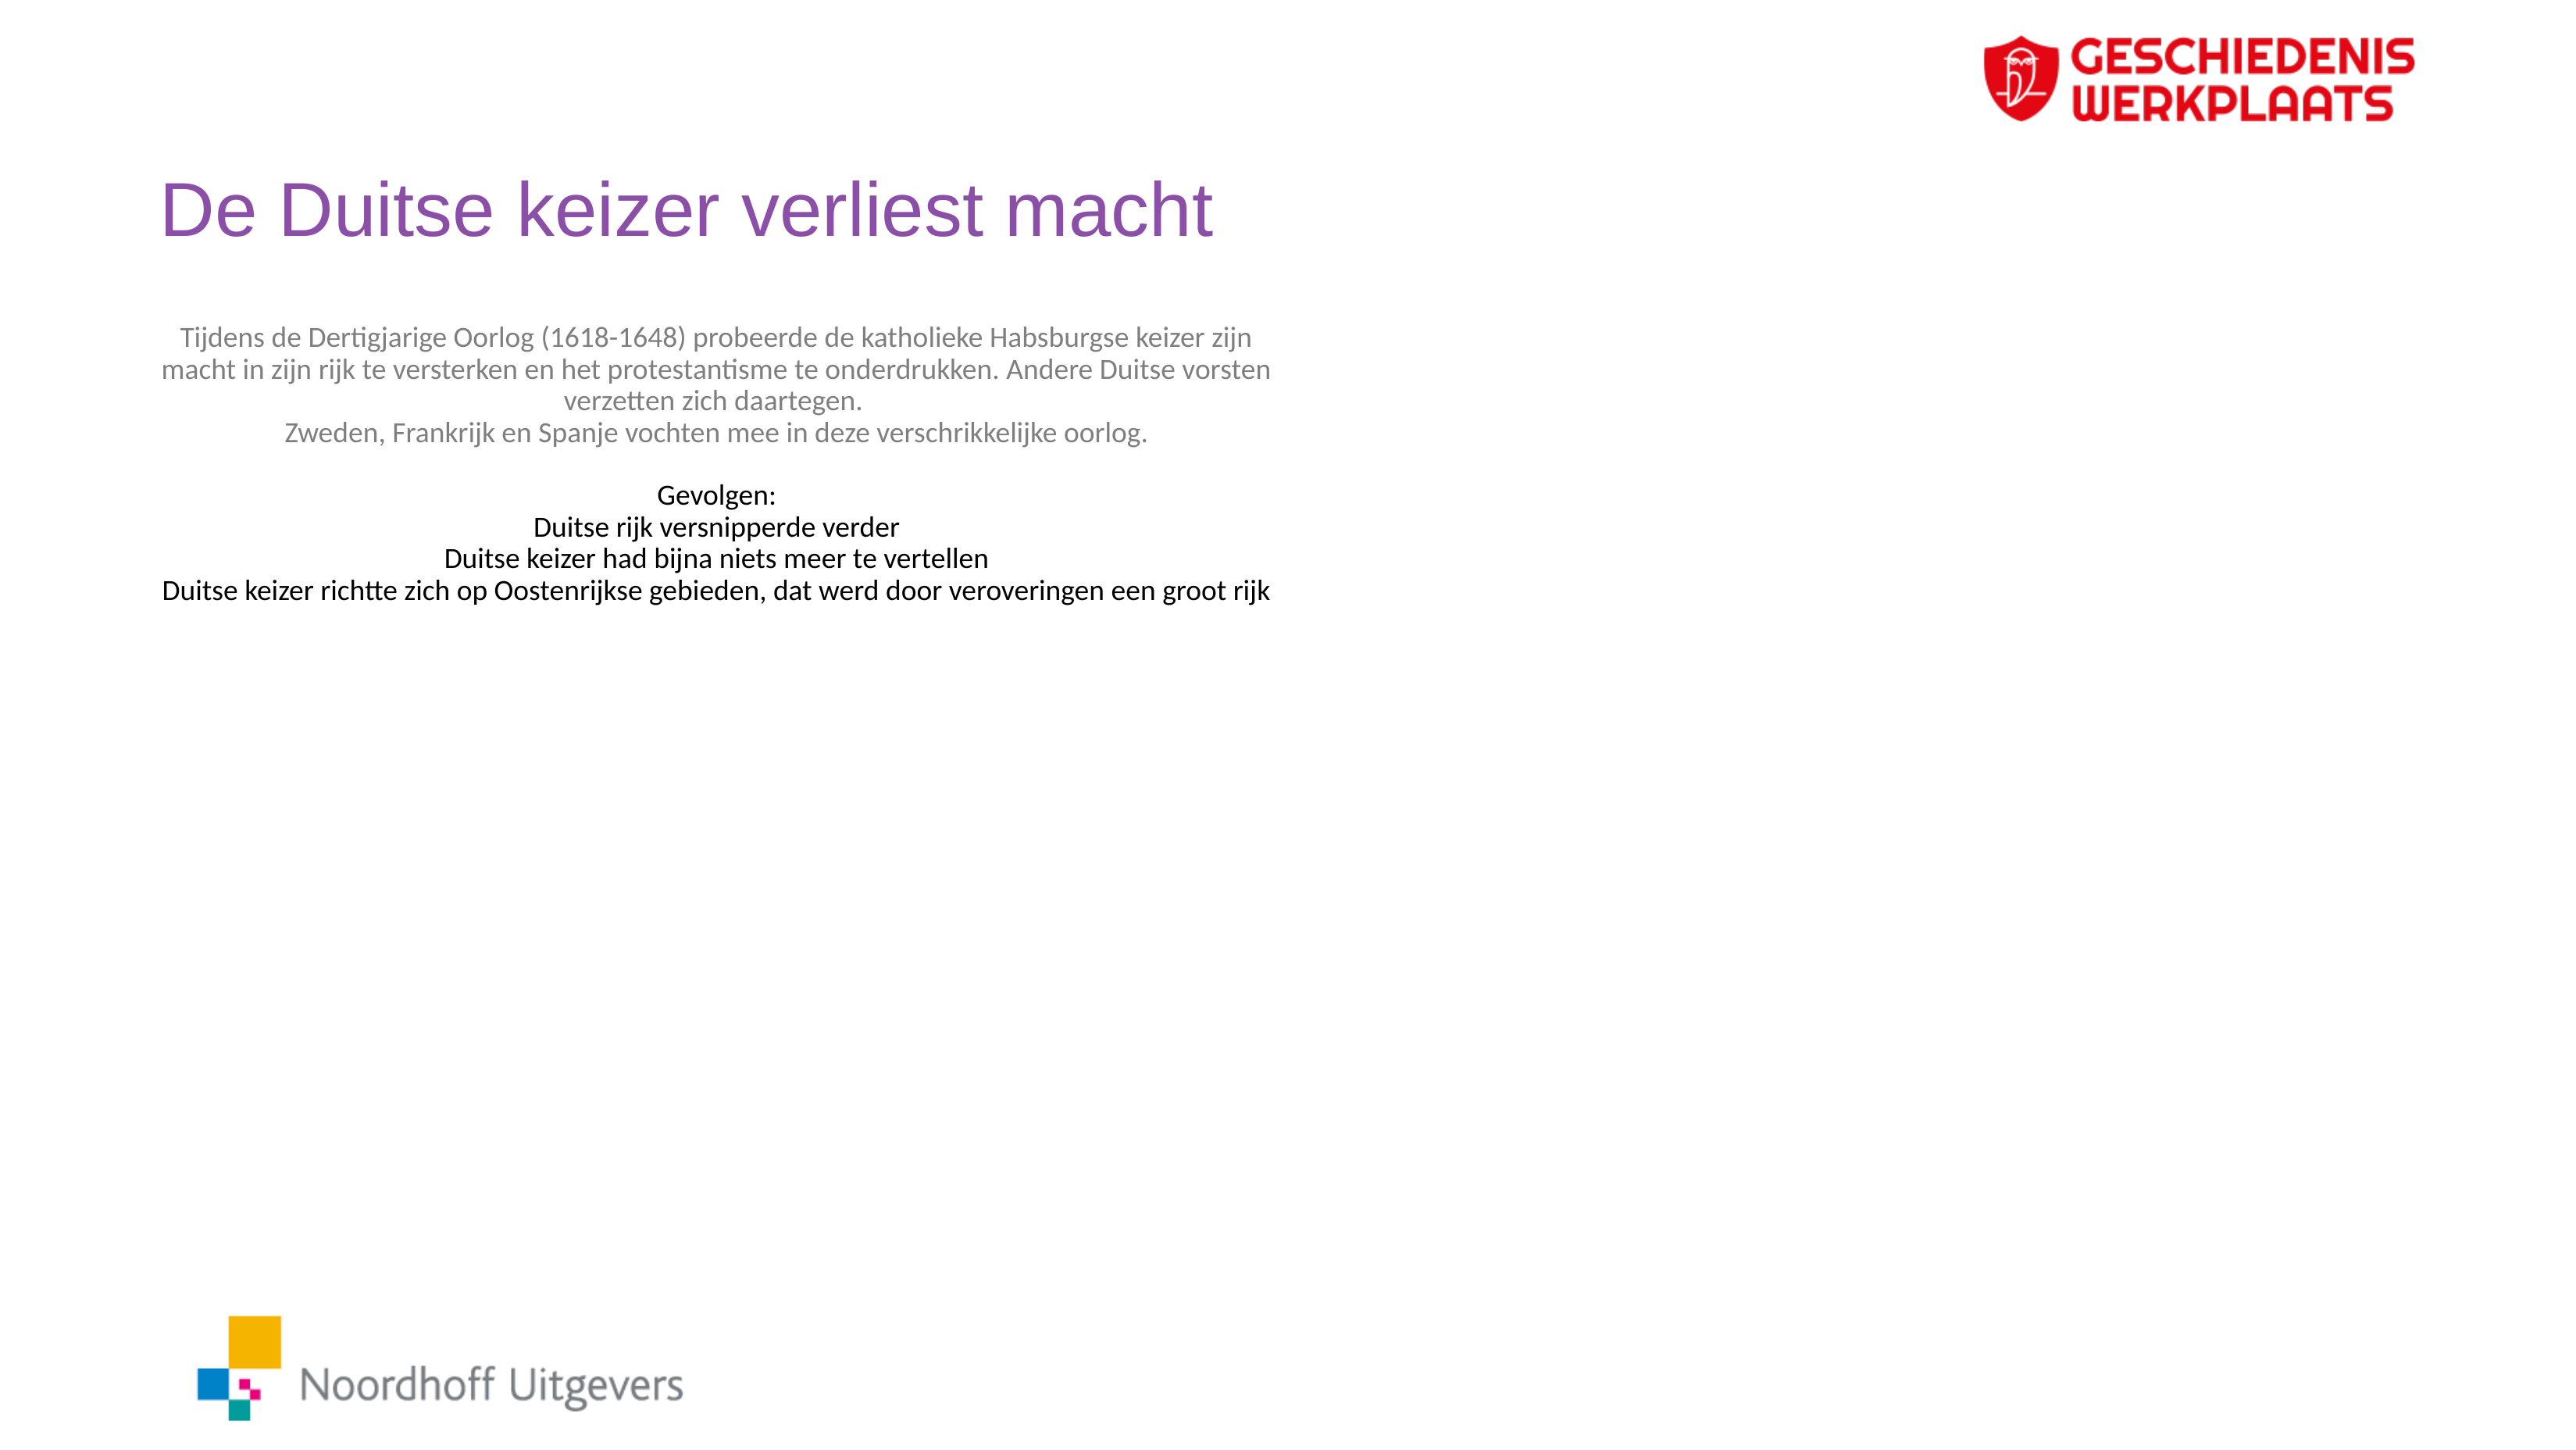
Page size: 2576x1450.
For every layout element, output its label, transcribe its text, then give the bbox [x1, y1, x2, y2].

picture [1610, 0, 2576, 161]
picture [159, 1288, 802, 1449]
list Tijdens de Dertigjarige Oorlog (1618-1648) probeerde de katholieke Habsburgse keizer zijn macht in zijn rijk te versterken en het protestantisme te onderdrukken. Andere Duitse vorsten verzetten zich daartegen. Zweden, Frankrijk en Spanje vochten mee in deze verschrikkelijke oorlog. Gevolgen: Duitse rijk versnipperde verder Duitse keizer had bijna niets meer te vertellen Duitse keizer richtte zich op Oostenrijkse gebieden, dat werd door veroveringen een groot rijk [159, 322, 1288, 1288]
title De Duitse keizer verliest macht [159, 159, 2416, 266]
